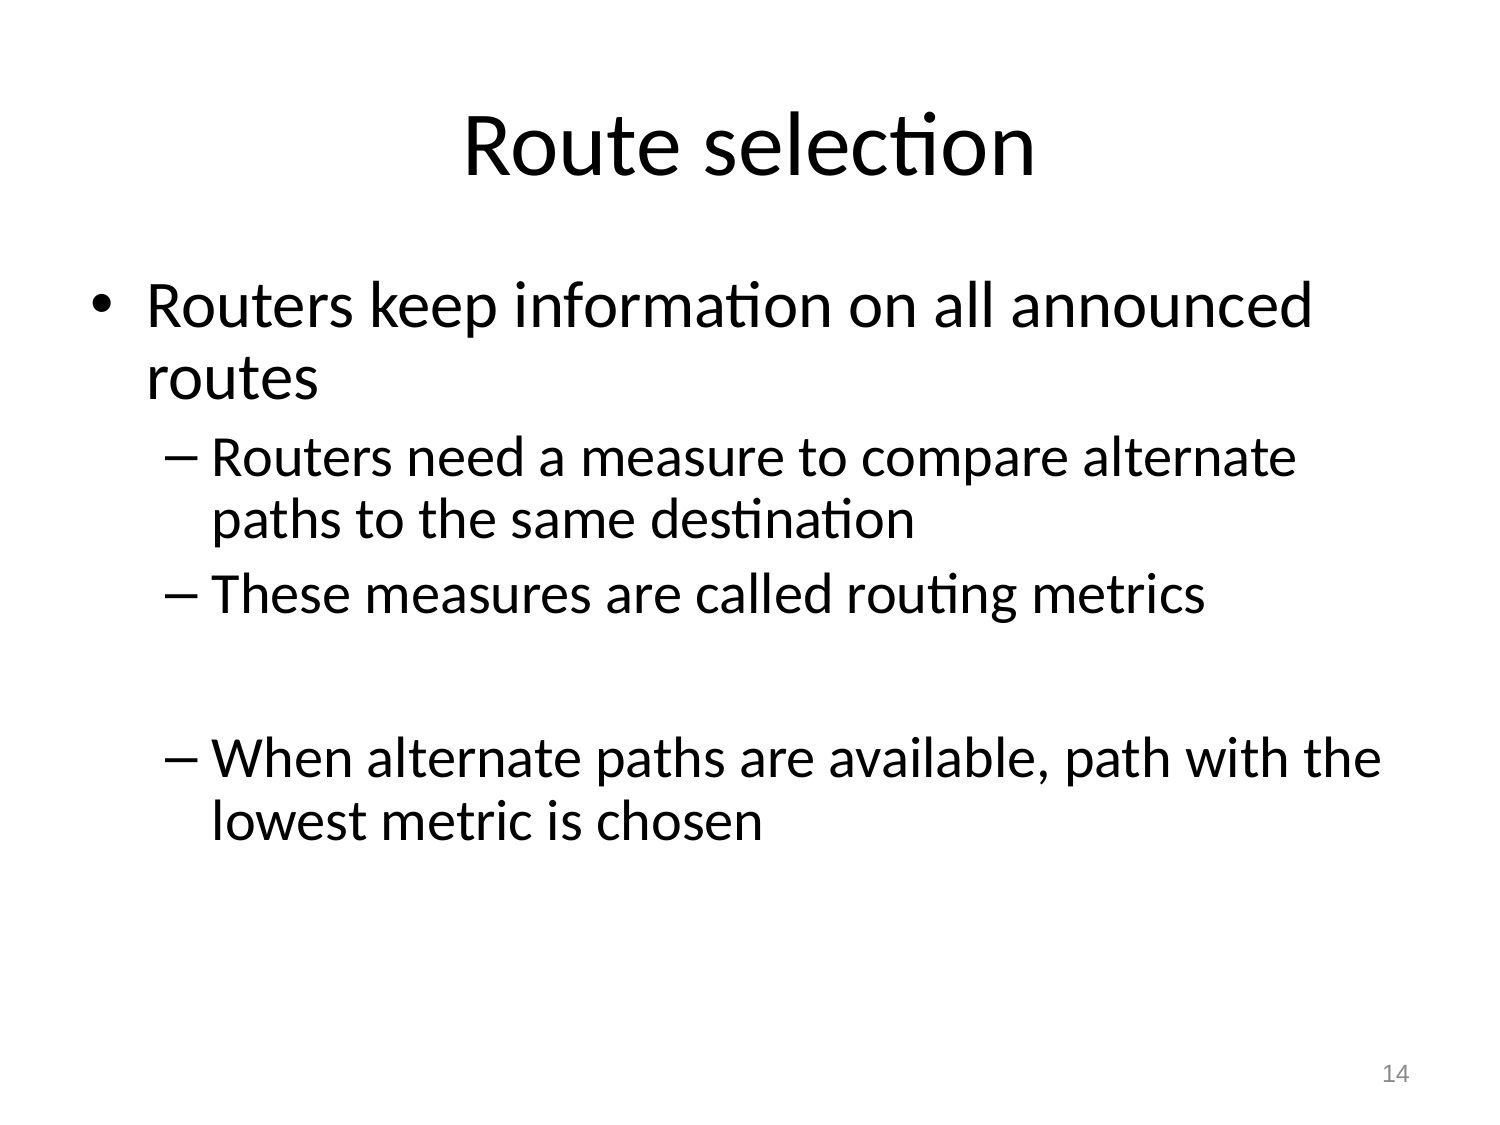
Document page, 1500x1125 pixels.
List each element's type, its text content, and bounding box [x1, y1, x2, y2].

title Route selection [74, 44, 1426, 233]
list Routers keep information on all announced routes Routers need a measure to compare alternate paths to the same destination These measures are called routing metrics When alternate paths are available, path with the lowest metric is chosen [74, 262, 1426, 1006]
slide_number 14 [1074, 1042, 1425, 1103]
